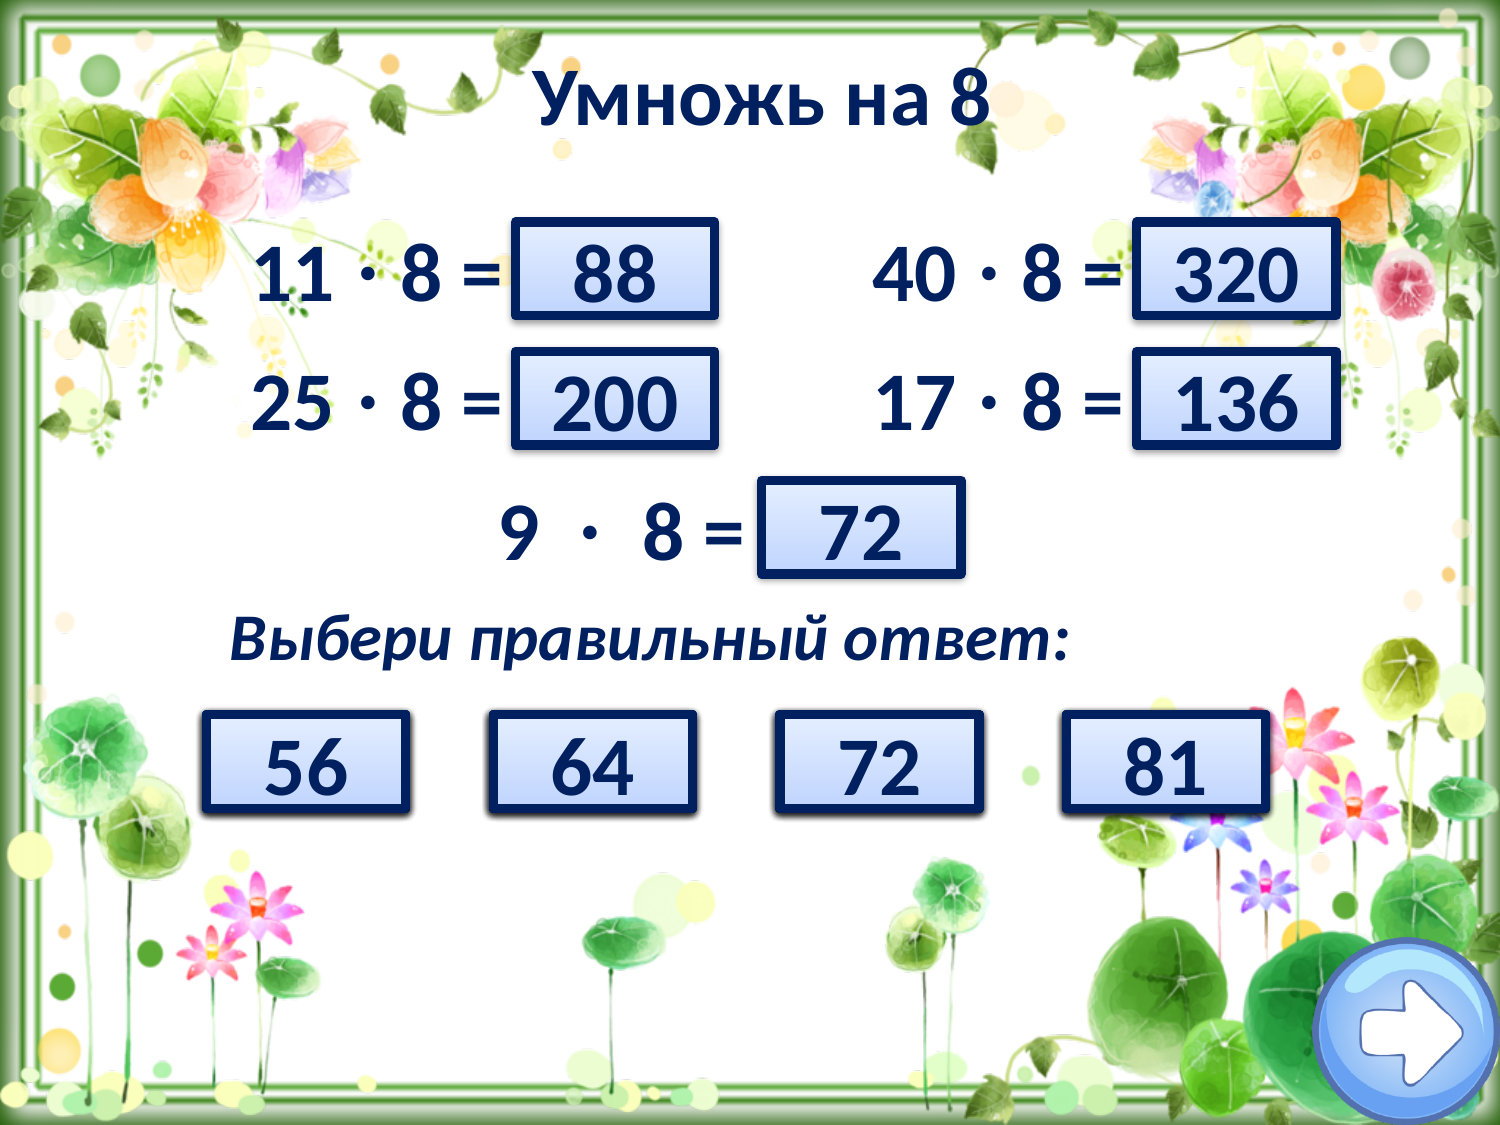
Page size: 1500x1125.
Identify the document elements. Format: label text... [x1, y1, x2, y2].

picture [0, 0, 1500, 1125]
text_box 88 [515, 221, 716, 317]
text_box Умножь на 8 [517, 35, 1008, 150]
text_box 136 [1136, 350, 1337, 446]
text_box 320 [1136, 221, 1337, 317]
text_box 25 · 8 = ? [236, 340, 598, 455]
text_box 64 [492, 714, 693, 809]
text_box 72 [779, 714, 980, 809]
text_box 56 [206, 714, 407, 809]
text_box 72 [761, 480, 962, 575]
text_box 11 · 8 = ? [236, 210, 598, 326]
text_box 81 [1066, 714, 1266, 809]
text_box 40 · 8 = ? [857, 210, 1219, 326]
text_box 200 [515, 350, 716, 446]
text_box Выбери правильный ответ: [214, 585, 1087, 681]
text_box 17 · 8 = ? [857, 340, 1219, 455]
text_box 9 · 8 = ? [482, 469, 839, 584]
